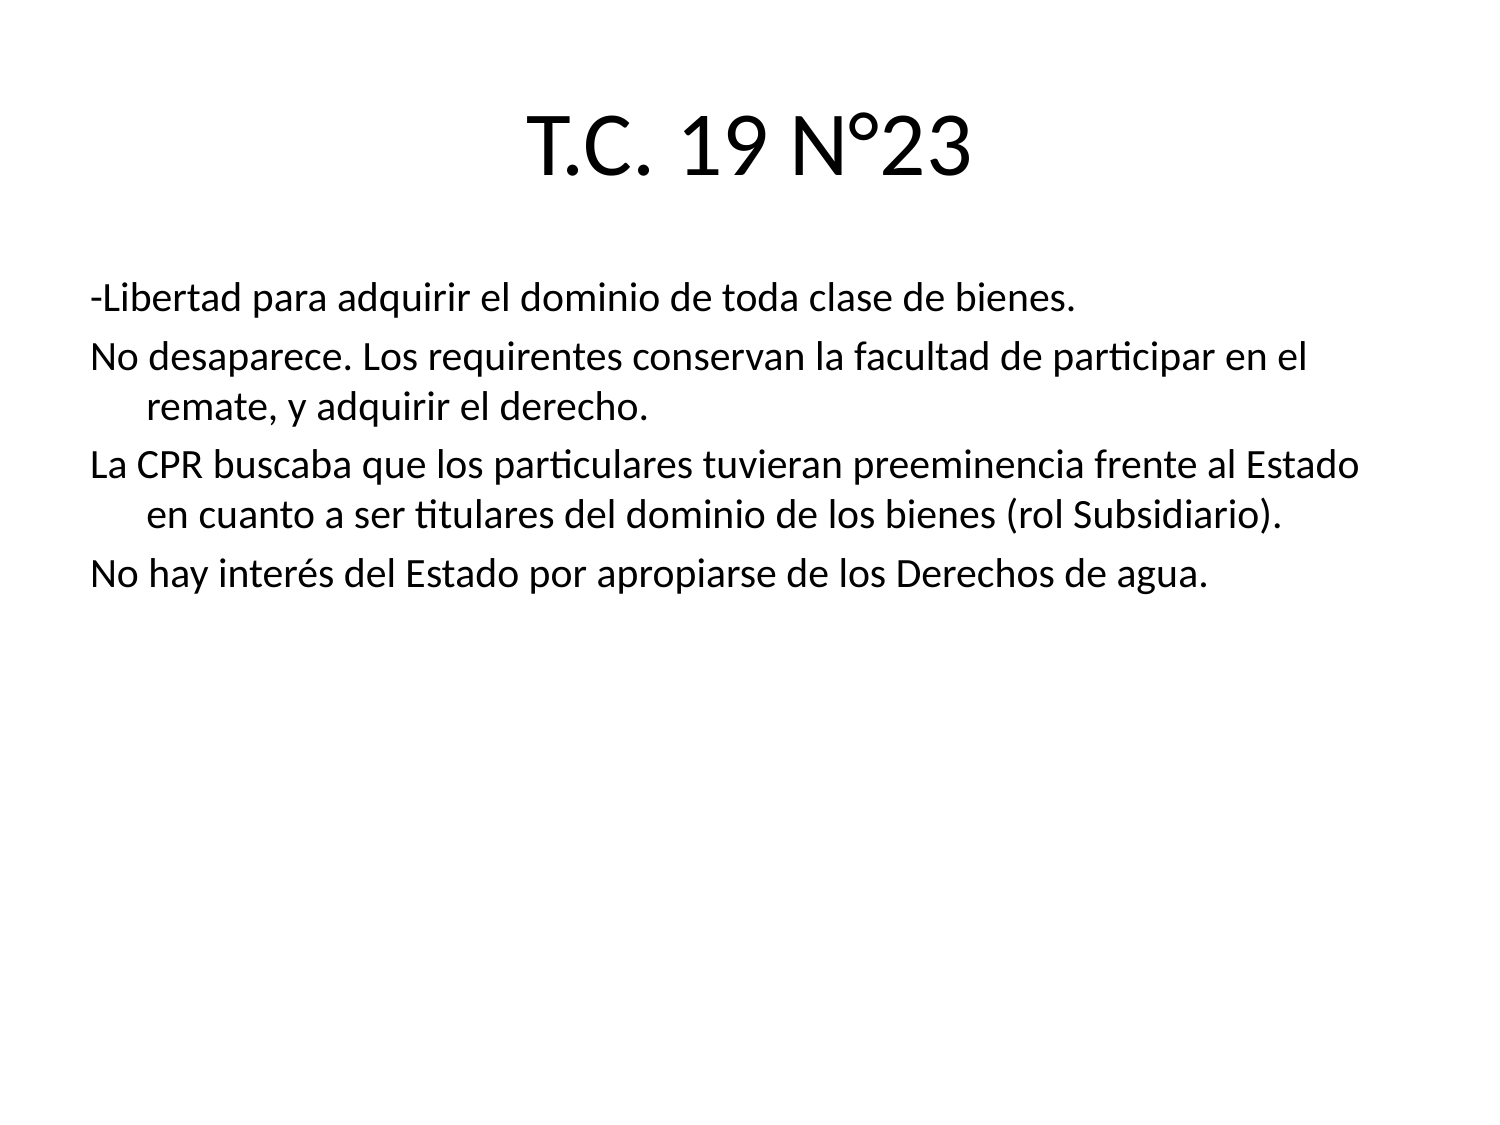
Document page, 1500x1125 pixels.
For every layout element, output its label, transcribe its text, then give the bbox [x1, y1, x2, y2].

list -Libertad para adquirir el dominio de toda clase de bienes. No desaparece. Los requirentes conservan la facultad de participar en el remate, y adquirir el derecho. La CPR buscaba que los particulares tuvieran preeminencia frente al Estado en cuanto a ser titulares del dominio de los bienes (rol Subsidiario). No hay interés del Estado por apropiarse de los Derechos de agua. [75, 262, 1425, 1005]
title T.C. 19 N°23 [75, 45, 1425, 233]
